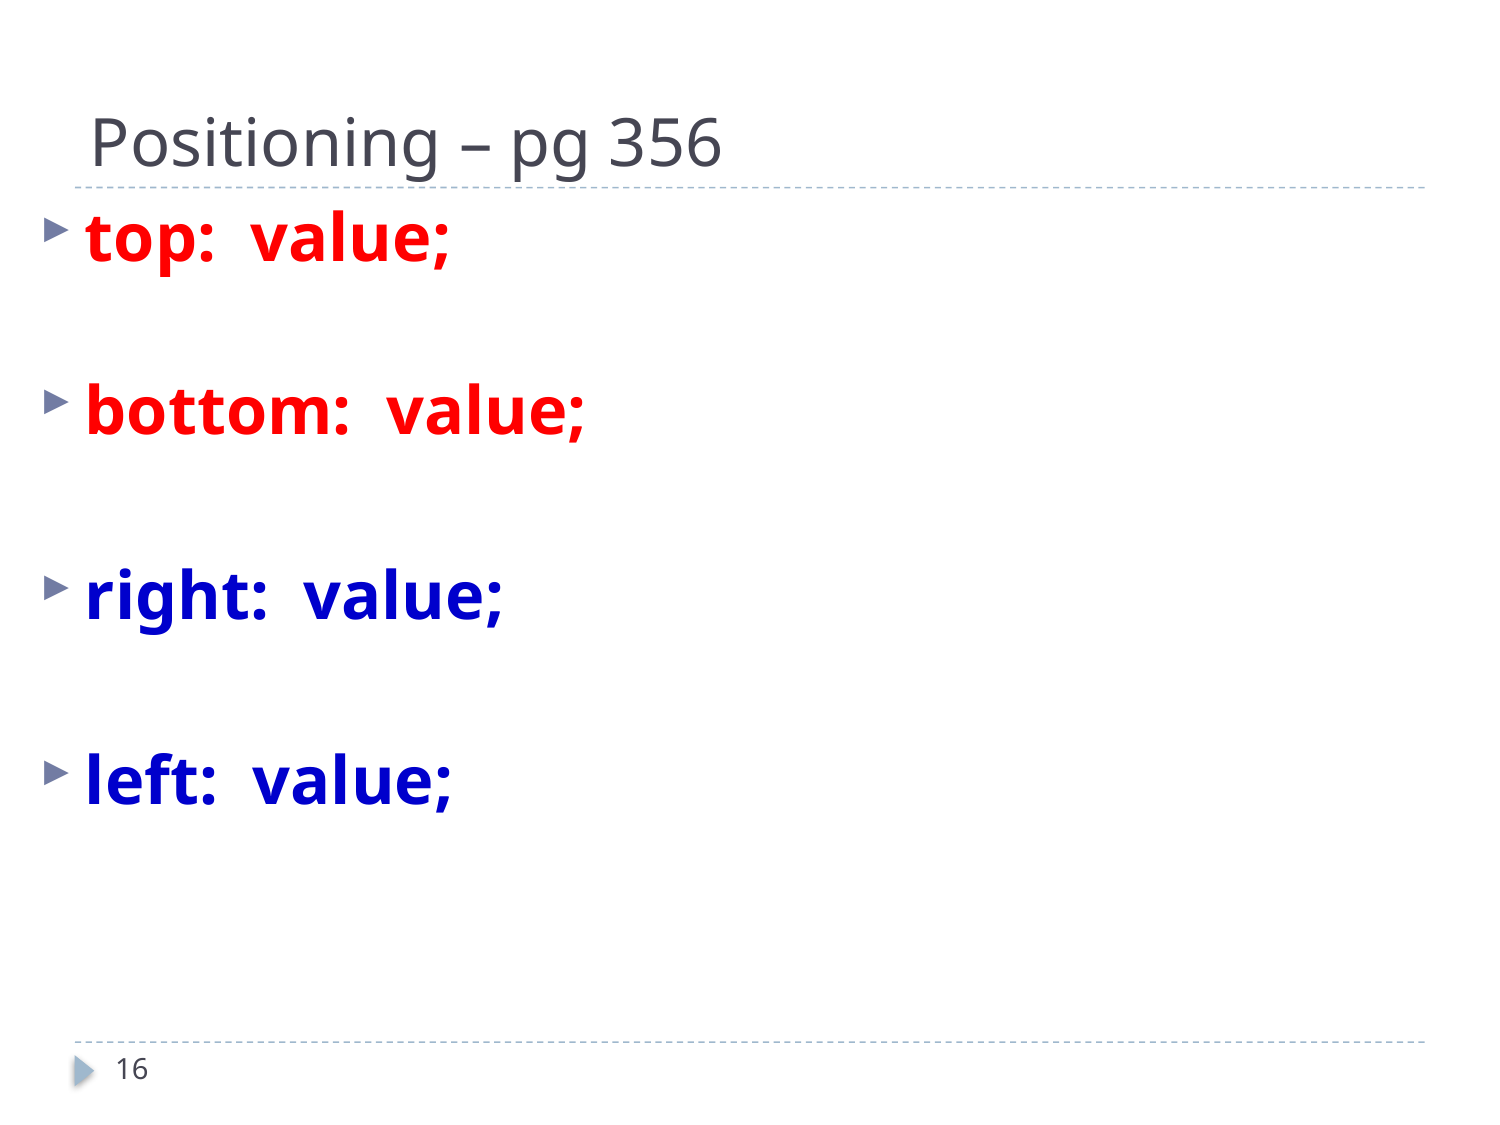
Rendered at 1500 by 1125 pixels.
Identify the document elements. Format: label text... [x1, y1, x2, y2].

slide_number 16 [100, 1042, 426, 1103]
list top: value; bottom: value; right: value; left: value; [24, 187, 1488, 1025]
title Positioning – pg 356 [75, 24, 1425, 187]
